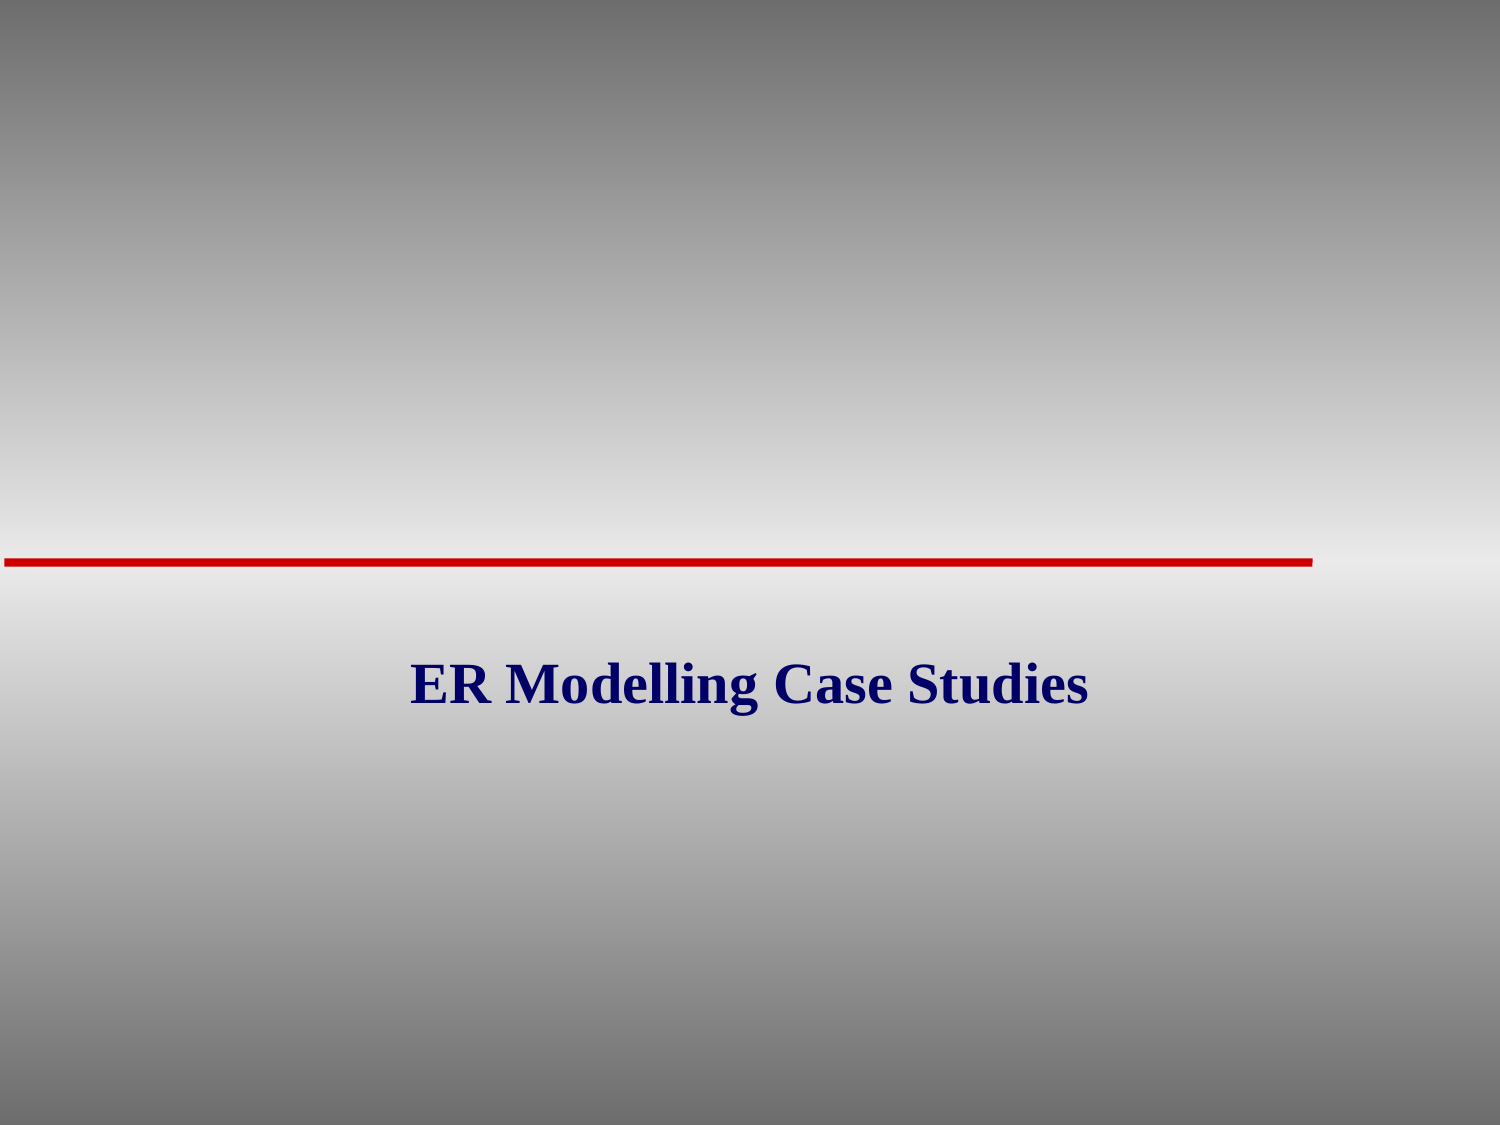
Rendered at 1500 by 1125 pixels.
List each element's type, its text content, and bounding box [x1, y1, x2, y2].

subtitle ER Modelling Case Studies [224, 637, 1276, 926]
